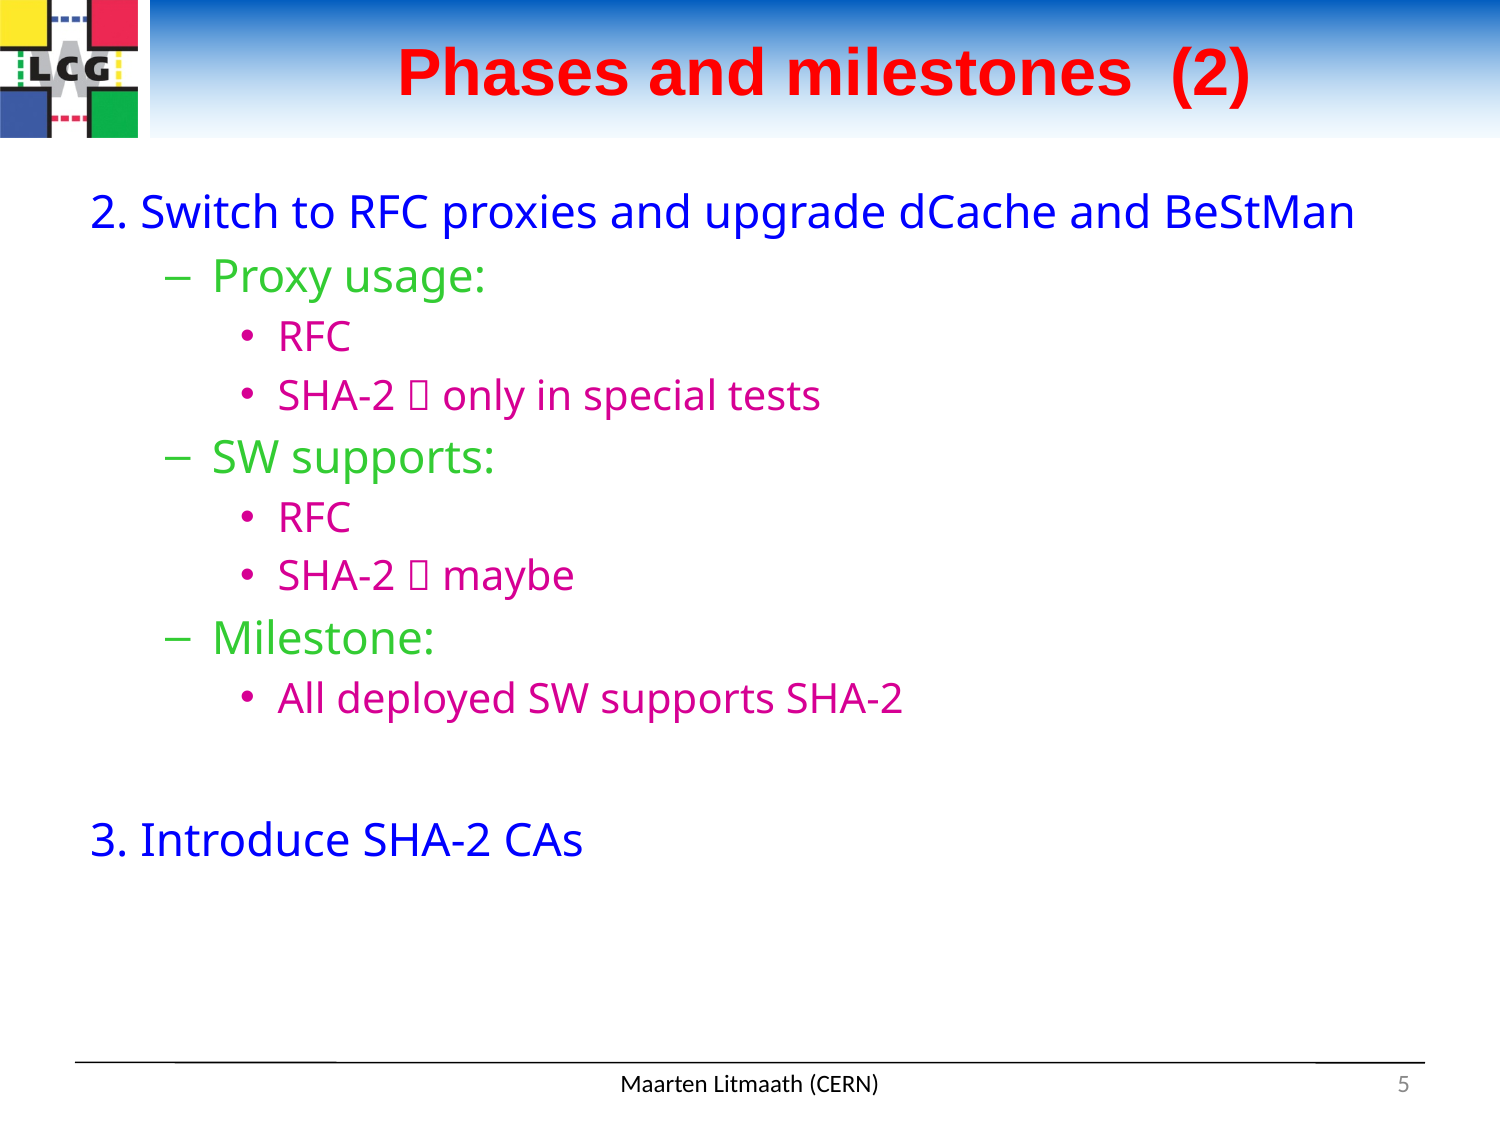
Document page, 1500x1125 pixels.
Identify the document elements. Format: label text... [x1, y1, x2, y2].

footer Maarten Litmaath (CERN) [225, 1062, 1275, 1103]
list 2. Switch to RFC proxies and upgrade dCache and BeStMan Proxy usage: RFC SHA-2  only in special tests SW supports: RFC SHA-2  maybe Milestone: All deployed SW supports SHA-2 3. Introduce SHA-2 CAs [74, 174, 1426, 1051]
slide_number 5 [1312, 1062, 1425, 1103]
title Phases and milestones (2) [149, 0, 1500, 138]
picture [0, 0, 138, 138]
